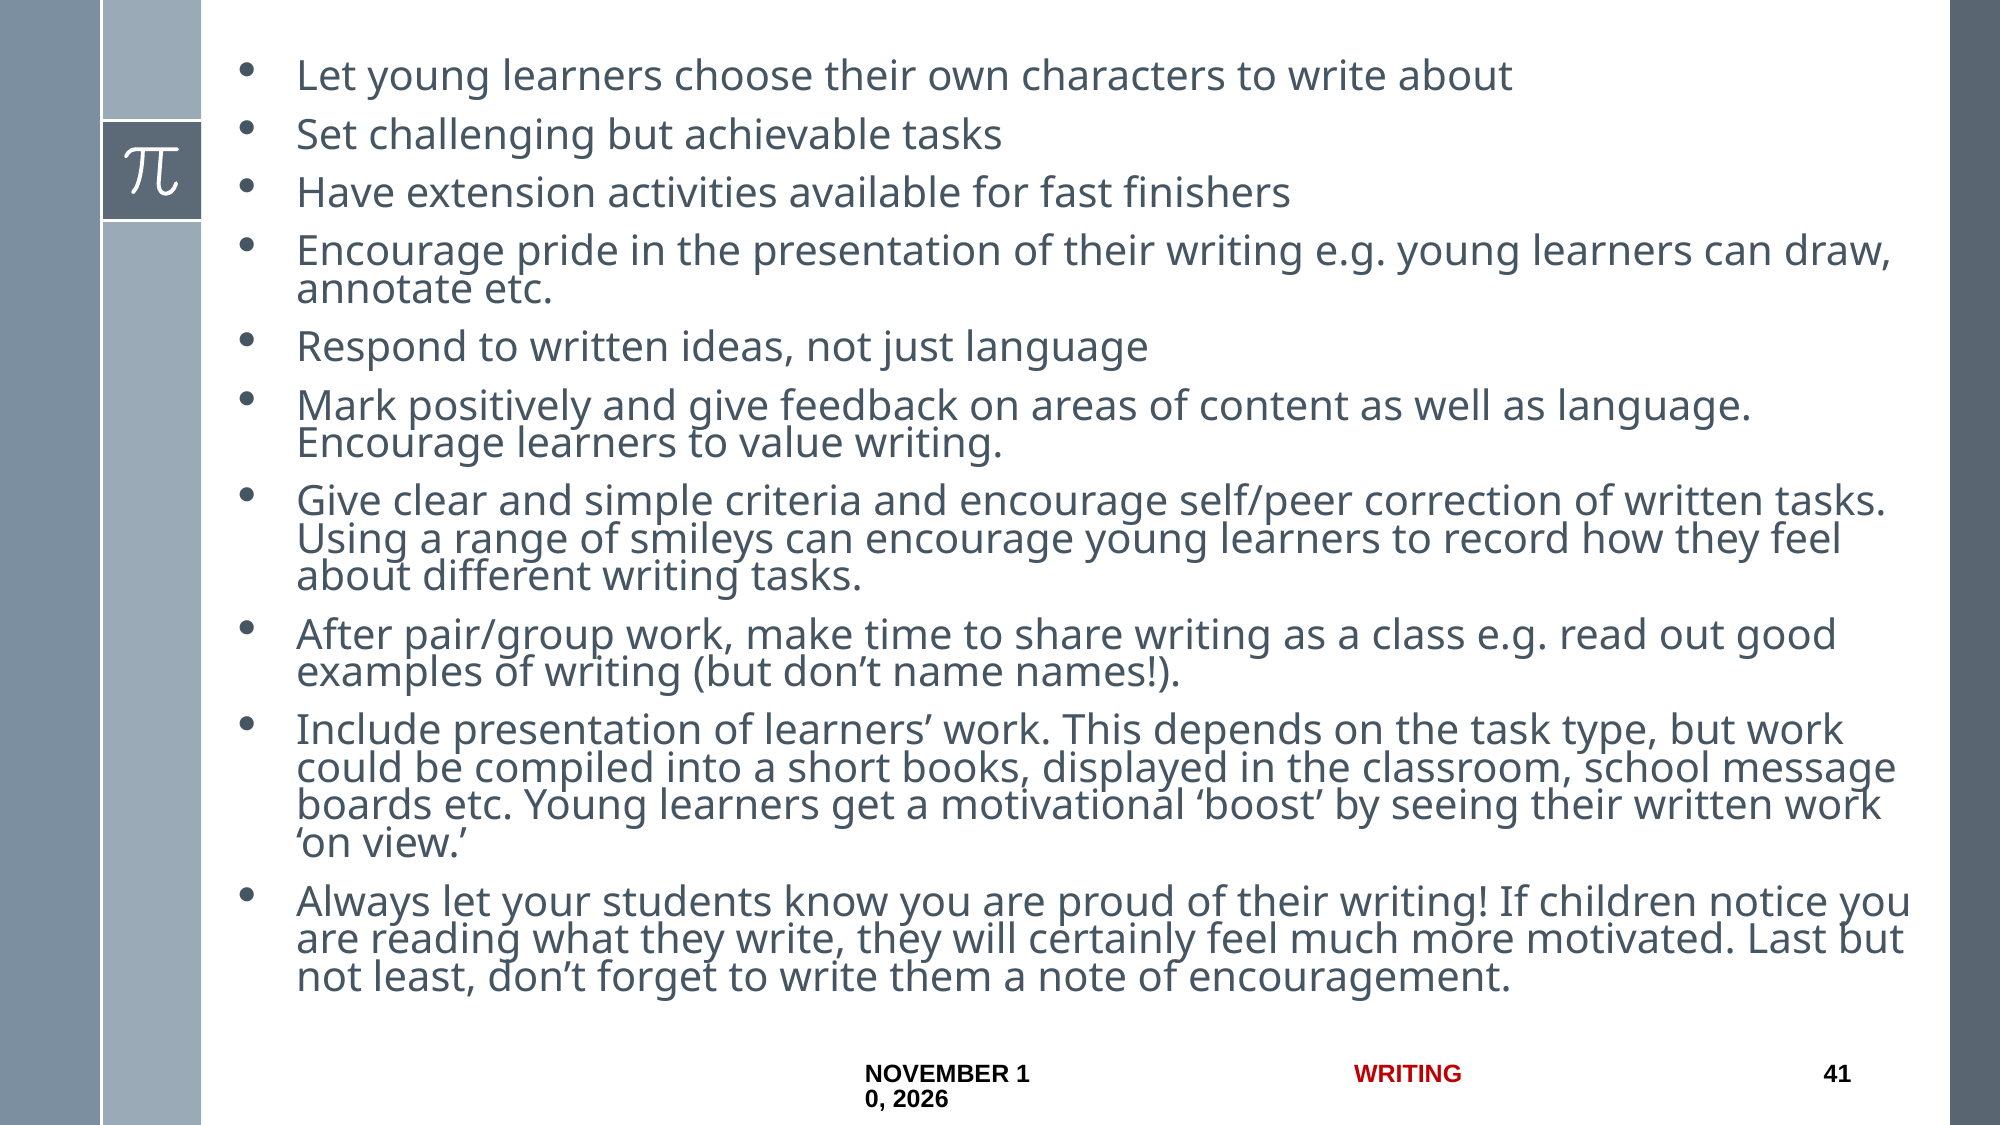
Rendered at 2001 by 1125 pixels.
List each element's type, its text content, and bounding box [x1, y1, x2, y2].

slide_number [849, 1042, 1050, 1103]
footer Writing [1082, 1042, 1735, 1103]
text_box Let young learners choose their own characters to write about Set challenging but achievable tasks Have extension activities available for fast finishers Encourage pride in the presentation of their writing e.g. young learners can draw, annotate etc. Respond to written ideas, not just language Mark positively and give feedback on areas of content as well as language. Encourage learners to value writing. Give clear and simple criteria and encourage self/peer correction of written tasks. Using a range of smileys can encourage young learners to record how they feel about different writing tasks. After pair/group work, make time to share writing as a class e.g. read out good examples of writing (but don’t name names!). Include presentation of learners’ work. This depends on the task type, but work could be compiled into a short books, displayed in the classroom, school message boards etc. Young learners get a motivational ‘boost’ by seeing their written work ‘on view.’ Always let your students know you are proud of their writing! If children notice you are reading what they write, they will certainly feel much more motivated. Last but not least, don’t forget to write them a note of encouragement. [224, 54, 1938, 1007]
slide_number 41 [1766, 1042, 1867, 1103]
